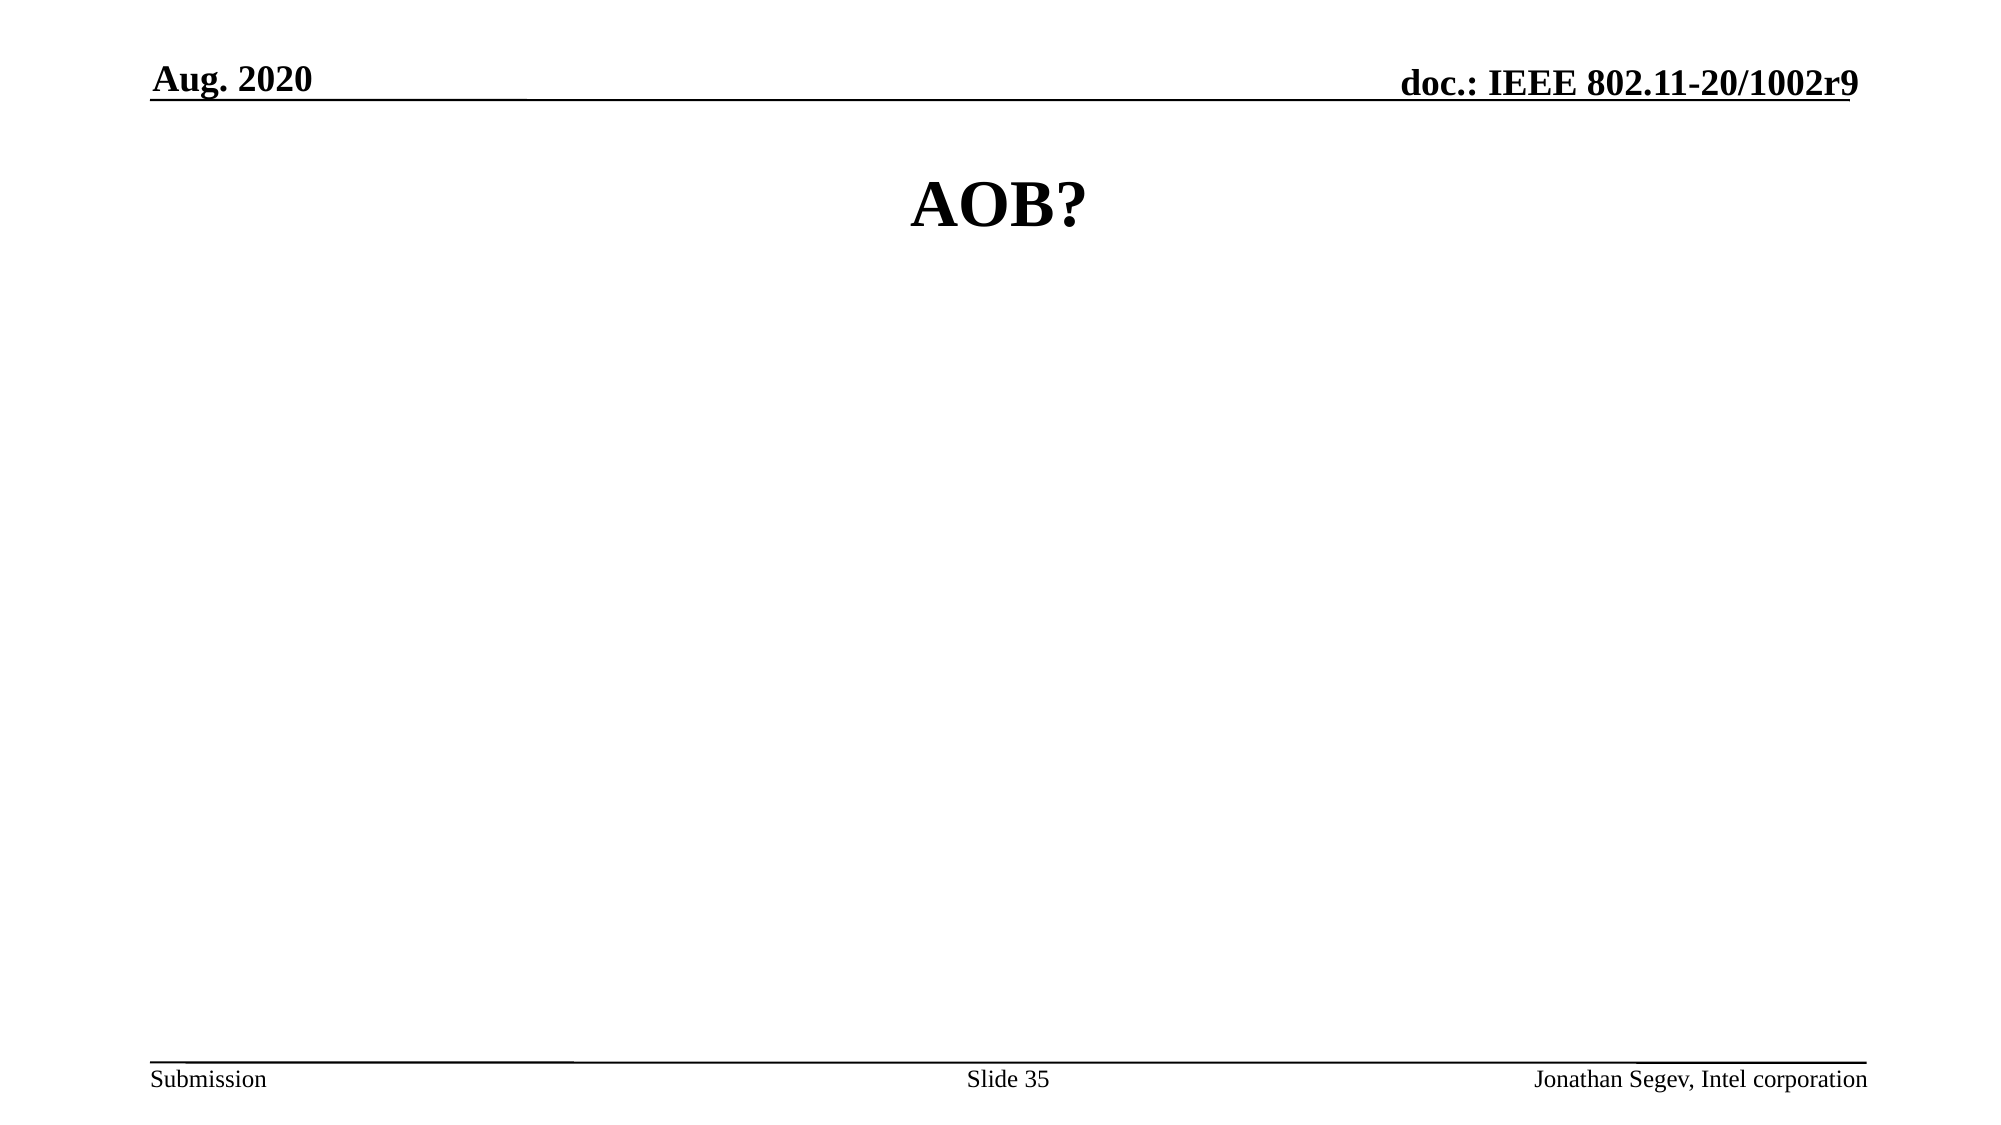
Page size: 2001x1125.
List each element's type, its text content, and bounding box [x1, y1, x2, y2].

slide_number Slide 35 [950, 1061, 1067, 1123]
title AOB? [149, 112, 1850, 288]
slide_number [152, 54, 563, 100]
footer Jonathan Segev, Intel corporation [1171, 1061, 1869, 1093]
